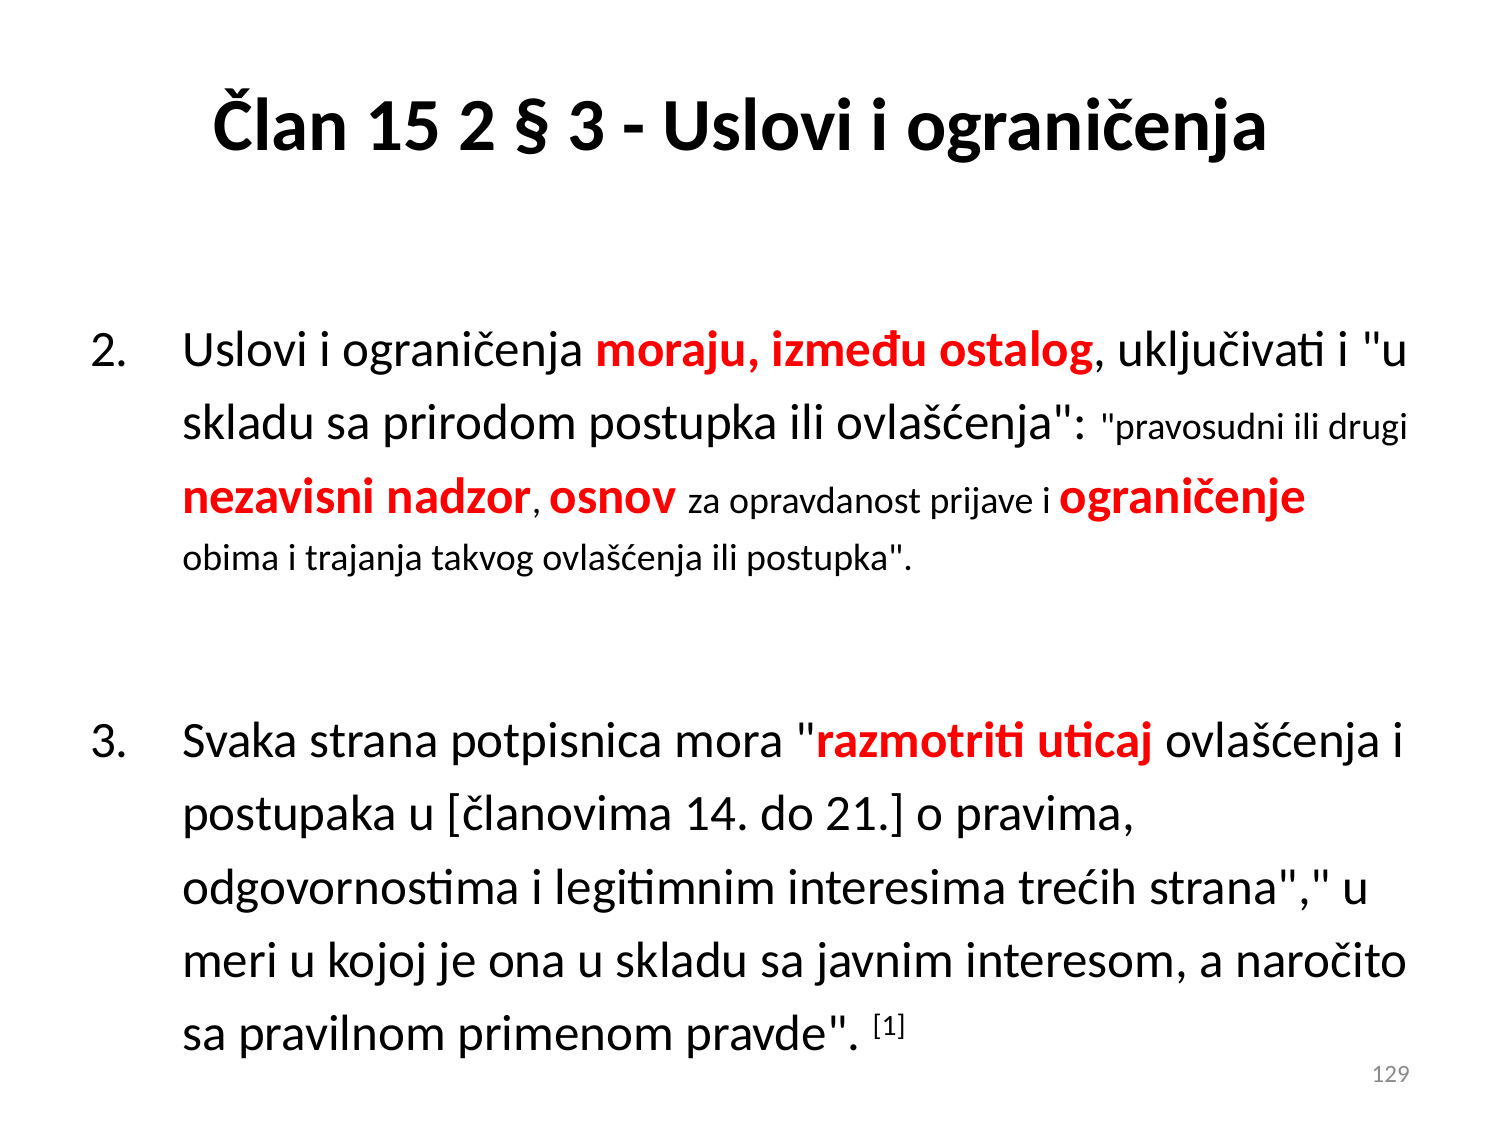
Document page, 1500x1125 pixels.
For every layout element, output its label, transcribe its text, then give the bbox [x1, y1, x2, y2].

list Uslovi i ograničenja moraju, između ostalog, uključivati i "u skladu sa prirodom postupka ili ovlašćenja": "pravosudni ili drugi nezavisni nadzor, osnov za opravdanost prijave i ograničenje obima i trajanja takvog ovlašćenja ili postupka". Svaka strana potpisnica mora "razmotriti uticaj ovlašćenja i postupaka u [članovima 14. do 21.] o pravima, odgovornostima i legitimnim interesima trećih strana"," u meri u kojoj je ona u skladu sa javnim interesom, a naročito sa pravilnom primenom pravde". [1] [74, 295, 1426, 1089]
slide_number 129 [1074, 1042, 1425, 1103]
title Član 15 2 § 3 - Uslovi i ograničenja [74, 44, 1426, 196]
